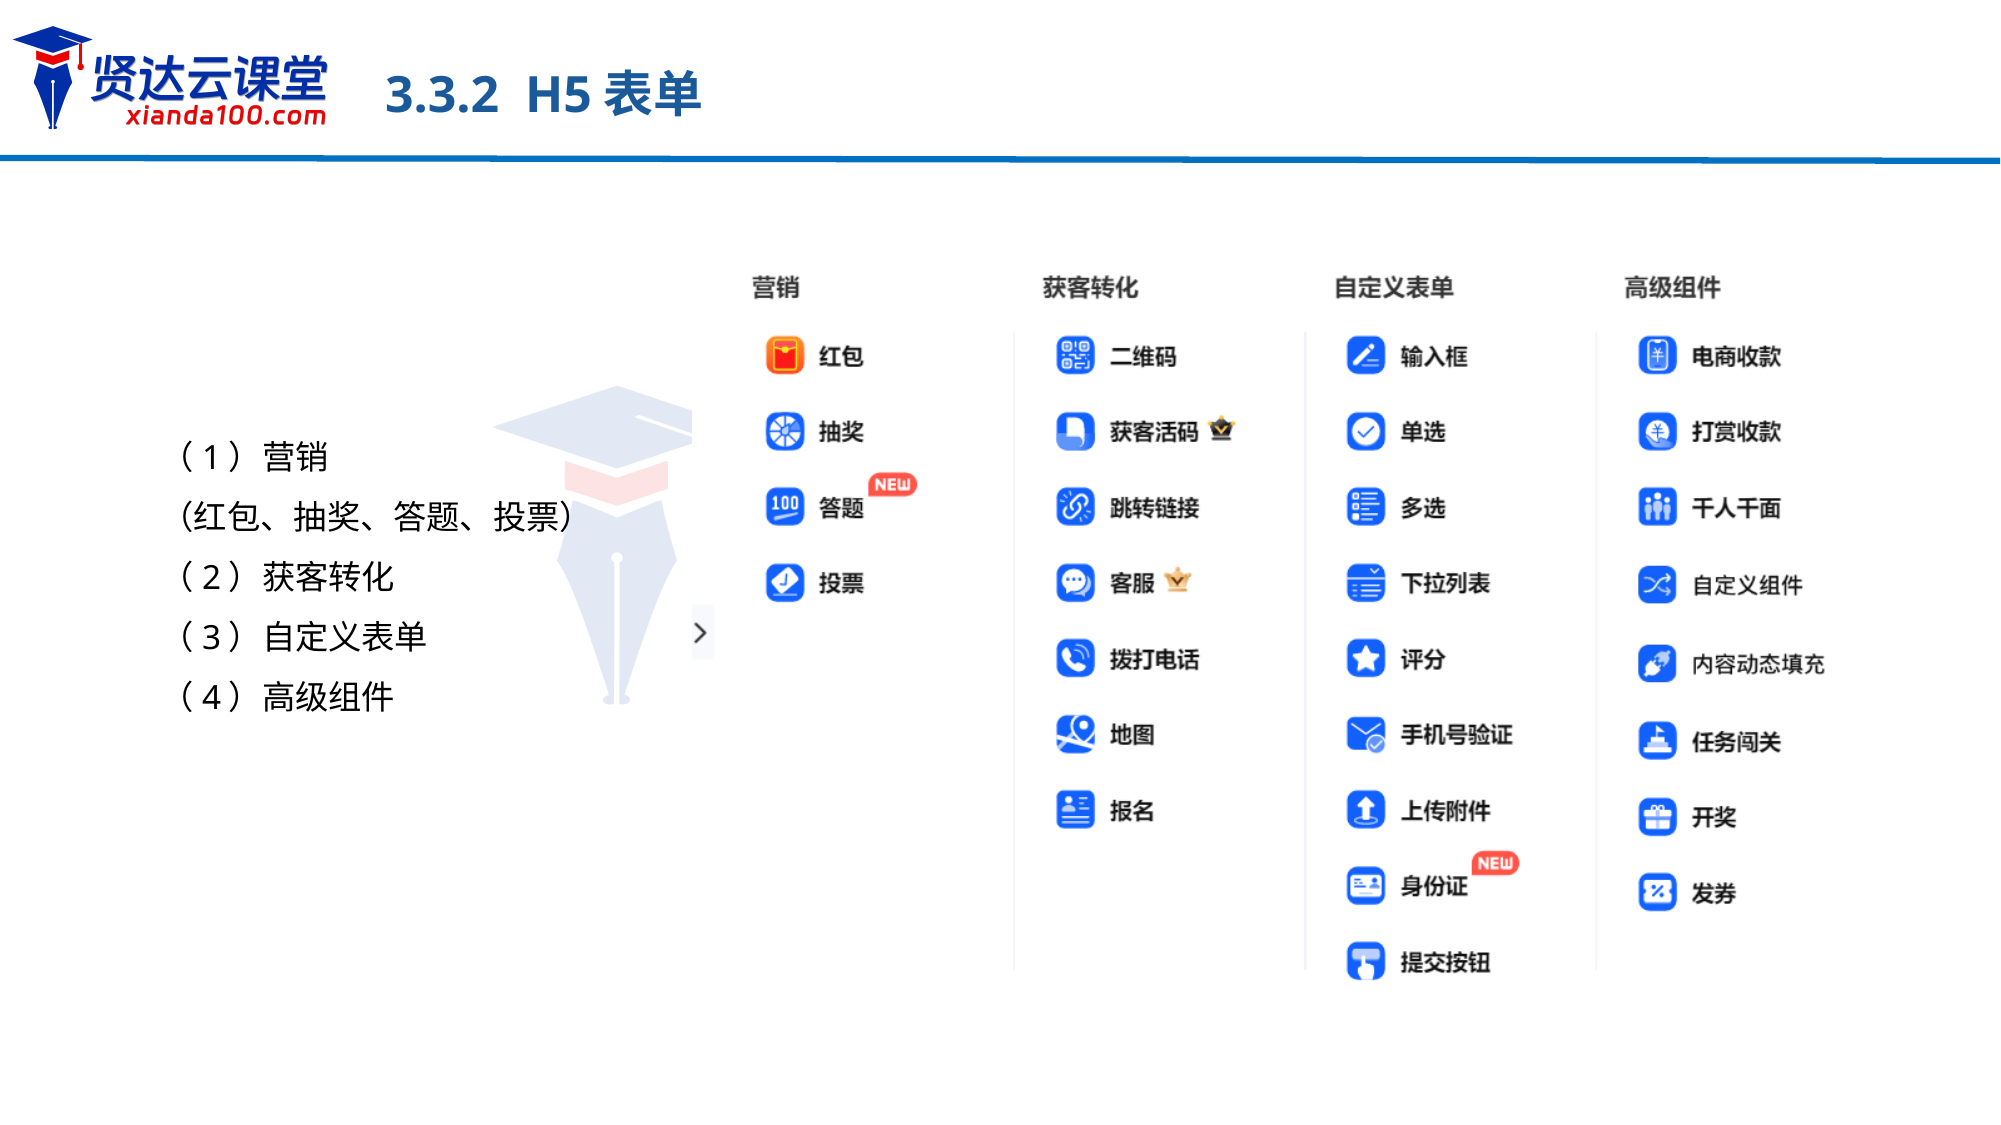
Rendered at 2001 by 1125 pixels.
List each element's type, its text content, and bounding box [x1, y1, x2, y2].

picture [0, 7, 353, 155]
picture [692, 243, 1870, 1024]
text_box 3.3.2 H5表单 [370, 54, 1007, 130]
text_box （1）营销 （红包、抽奖、答题、投票） （2）获客转化 （3）自定义表单 （4）高级组件 [102, 408, 648, 724]
